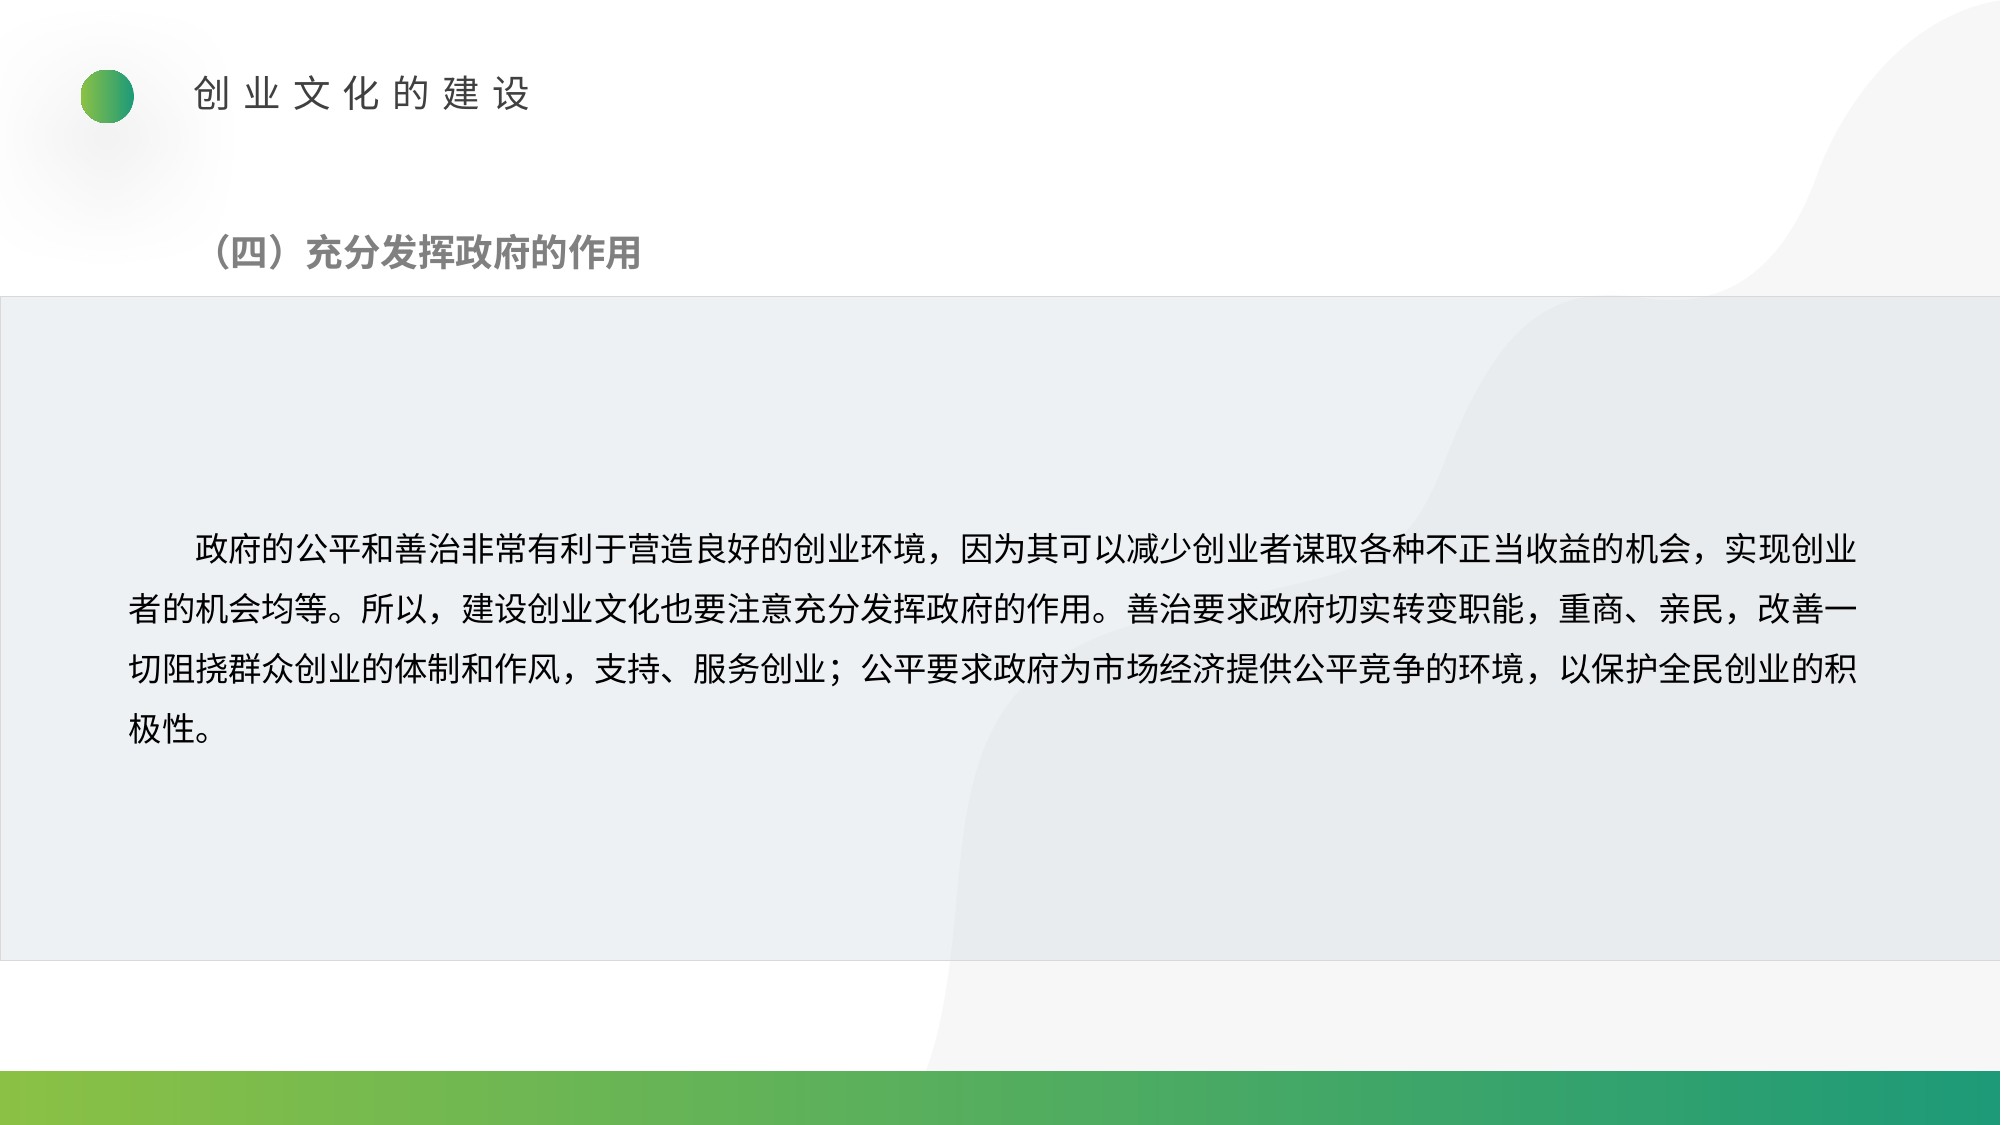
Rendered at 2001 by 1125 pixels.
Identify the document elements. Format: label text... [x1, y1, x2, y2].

text_box 政府的公平和善治非常有利于营造良好的创业环境，因为其可以减少创业者谋取各种不正当收益的机会，实现创业者的机会均等。所以，建设创业文化也要注意充分发挥政府的作用。善治要求政府切实转变职能，重商、亲民，改善一切阻挠群众创业的体制和作风，支持、服务创业；公平要求政府为市场经济提供公平竞争的环境，以保护全民创业的积极性。 [113, 501, 1886, 756]
text_box （四）充分发挥政府的作用 [178, 221, 1006, 282]
text_box 创业文化的建设 [178, 62, 1480, 123]
text_box [0, 295, 2000, 961]
